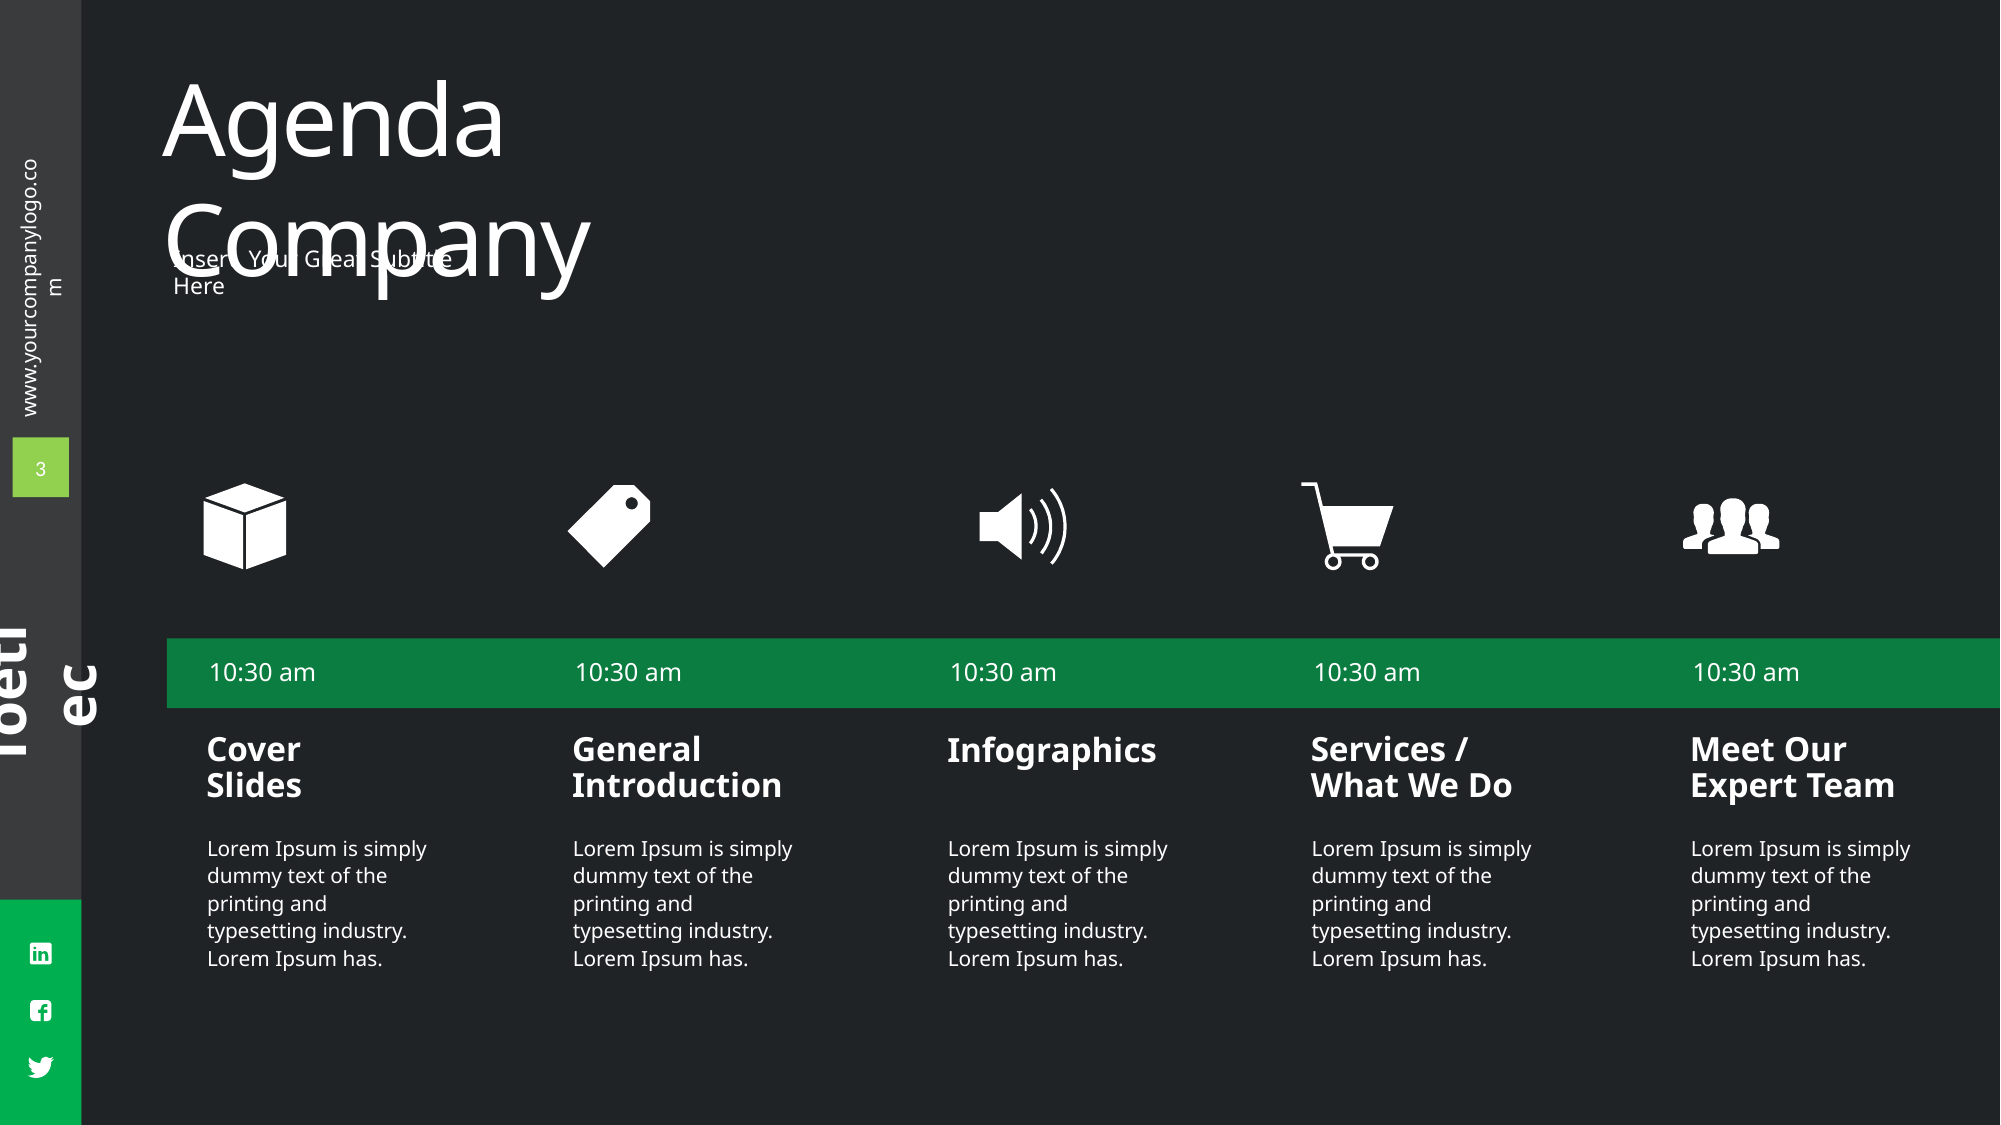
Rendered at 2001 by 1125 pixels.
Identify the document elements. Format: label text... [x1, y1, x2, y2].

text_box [203, 483, 287, 570]
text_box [979, 487, 1067, 565]
slide_number 3 [12, 437, 69, 498]
text_box Lorem Ipsum is simply dummy text of the printing and typesetting industry. Lorem Ipsum has. [1686, 828, 1925, 975]
text_box [1301, 482, 1394, 571]
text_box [1683, 498, 1780, 555]
text_box Lorem Ipsum is simply dummy text of the printing and typesetting industry. Lorem Ipsum has. [202, 828, 442, 975]
text_box 10:30 am [204, 649, 402, 691]
text_box 10:30 am [1688, 649, 1886, 691]
text_box [166, 637, 2000, 709]
text_box General Introduction [557, 728, 811, 810]
text_box Cover Slides [191, 728, 445, 810]
text_box Lorem Ipsum is simply dummy text of the printing and typesetting industry. Lorem Ipsum has. [1307, 828, 1546, 975]
text_box Insert Your Great Subtitle Here [158, 237, 512, 307]
text_box [567, 485, 651, 568]
text_box 10:30 am [1309, 649, 1507, 691]
text_box Infographics [932, 711, 1187, 793]
text_box 10:30 am [945, 649, 1143, 691]
text_box Lorem Ipsum is simply dummy text of the printing and typesetting industry. Lorem Ipsum has. [943, 828, 1183, 975]
text_box Services / What We Do [1295, 728, 1550, 810]
text_box Lorem Ipsum is simply dummy text of the printing and typesetting industry. Lorem Ipsum has. [568, 828, 807, 975]
text_box Meet Our Expert Team [1674, 728, 1929, 810]
text_box 10:30 am [570, 649, 768, 691]
text_box Agenda Company [147, 116, 677, 236]
